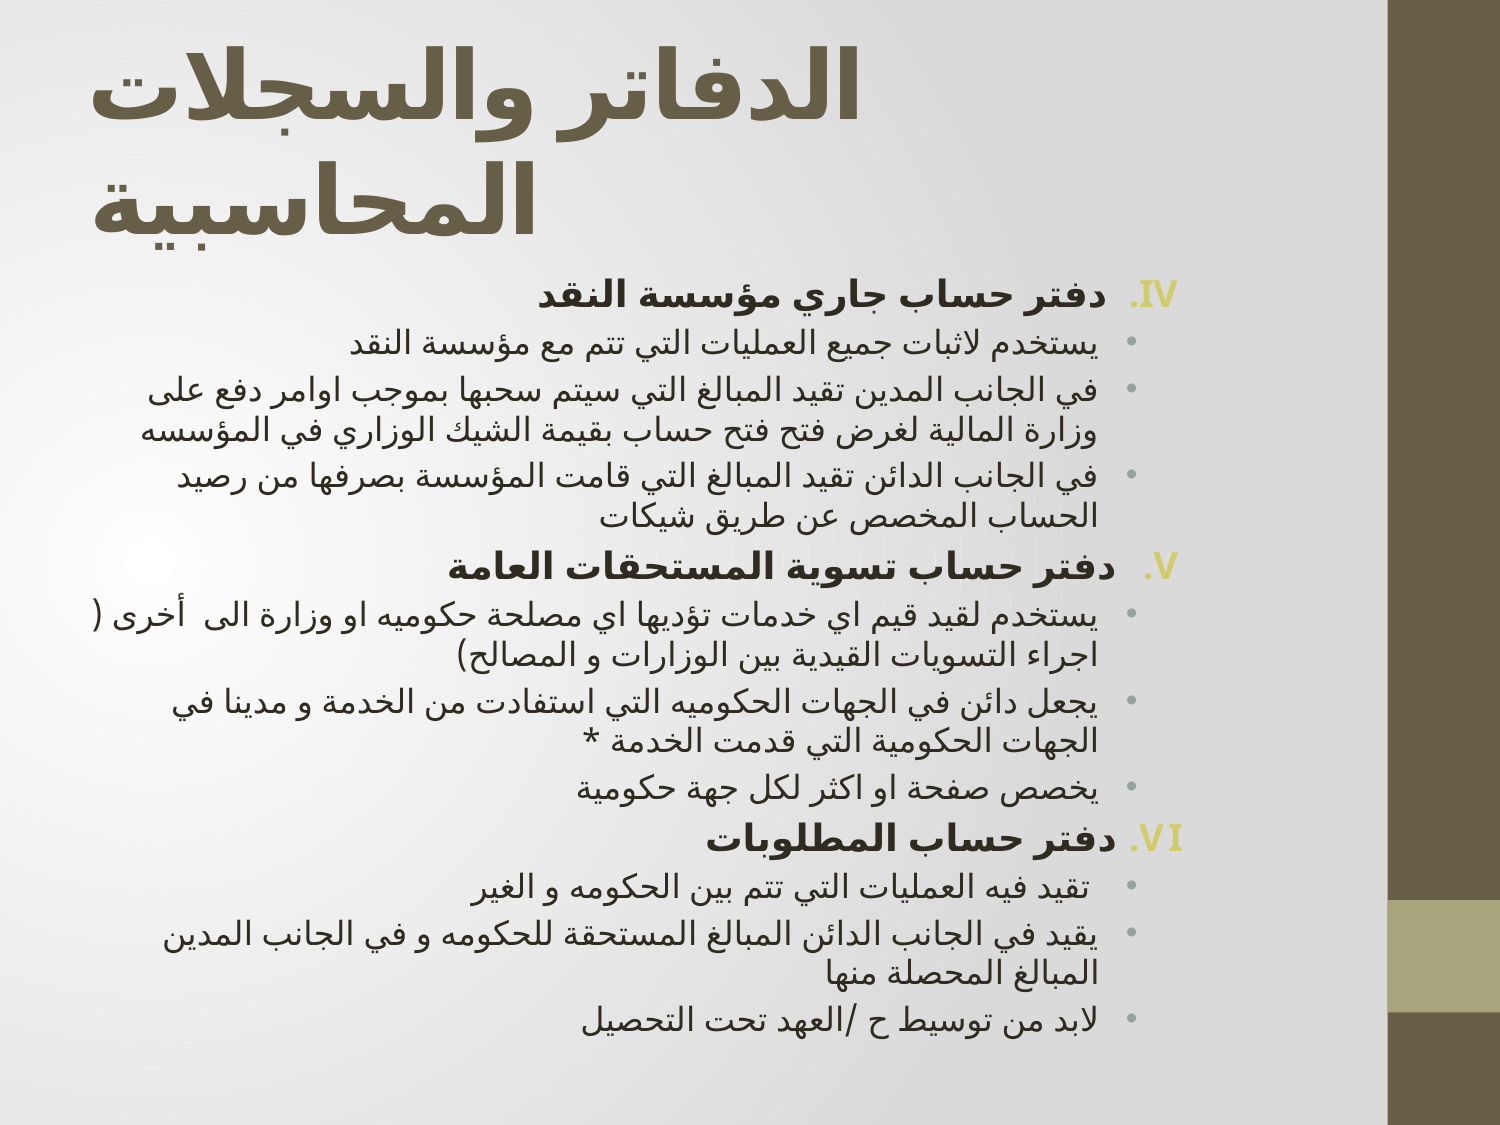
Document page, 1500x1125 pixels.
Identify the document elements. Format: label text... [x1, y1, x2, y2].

list دفتر حساب جاري مؤسسة النقد يستخدم لاثبات جميع العمليات التي تتم مع مؤسسة النقد في الجانب المدين تقيد المبالغ التي سيتم سحبها بموجب اوامر دفع على وزارة المالية لغرض فتح فتح حساب بقيمة الشيك الوزاري في المؤسسه في الجانب الدائن تقيد المبالغ التي قامت المؤسسة بصرفها من رصيد الحساب المخصص عن طريق شيكات دفتر حساب تسوية المستحقات العامة يستخدم لقيد قيم اي خدمات تؤديها اي مصلحة حكوميه او وزارة الى أخرى ( اجراء التسويات القيدية بين الوزارات و المصالح) يجعل دائن في الجهات الحكوميه التي استفادت من الخدمة و مدينا في الجهات الحكومية التي قدمت الخدمة * يخصص صفحة او اكثر لكل جهة حكومية دفتر حساب المطلوبات تقيد فيه العمليات التي تتم بين الحكومه و الغير يقيد في الجانب الدائن المبالغ المستحقة للحكومه و في الجانب المدين المبالغ المحصلة منها لابد من توسيط ح /العهد تحت التحصيل [75, 262, 1325, 1050]
title الدفاتر والسجلات المحاسبية [75, 45, 1325, 233]
